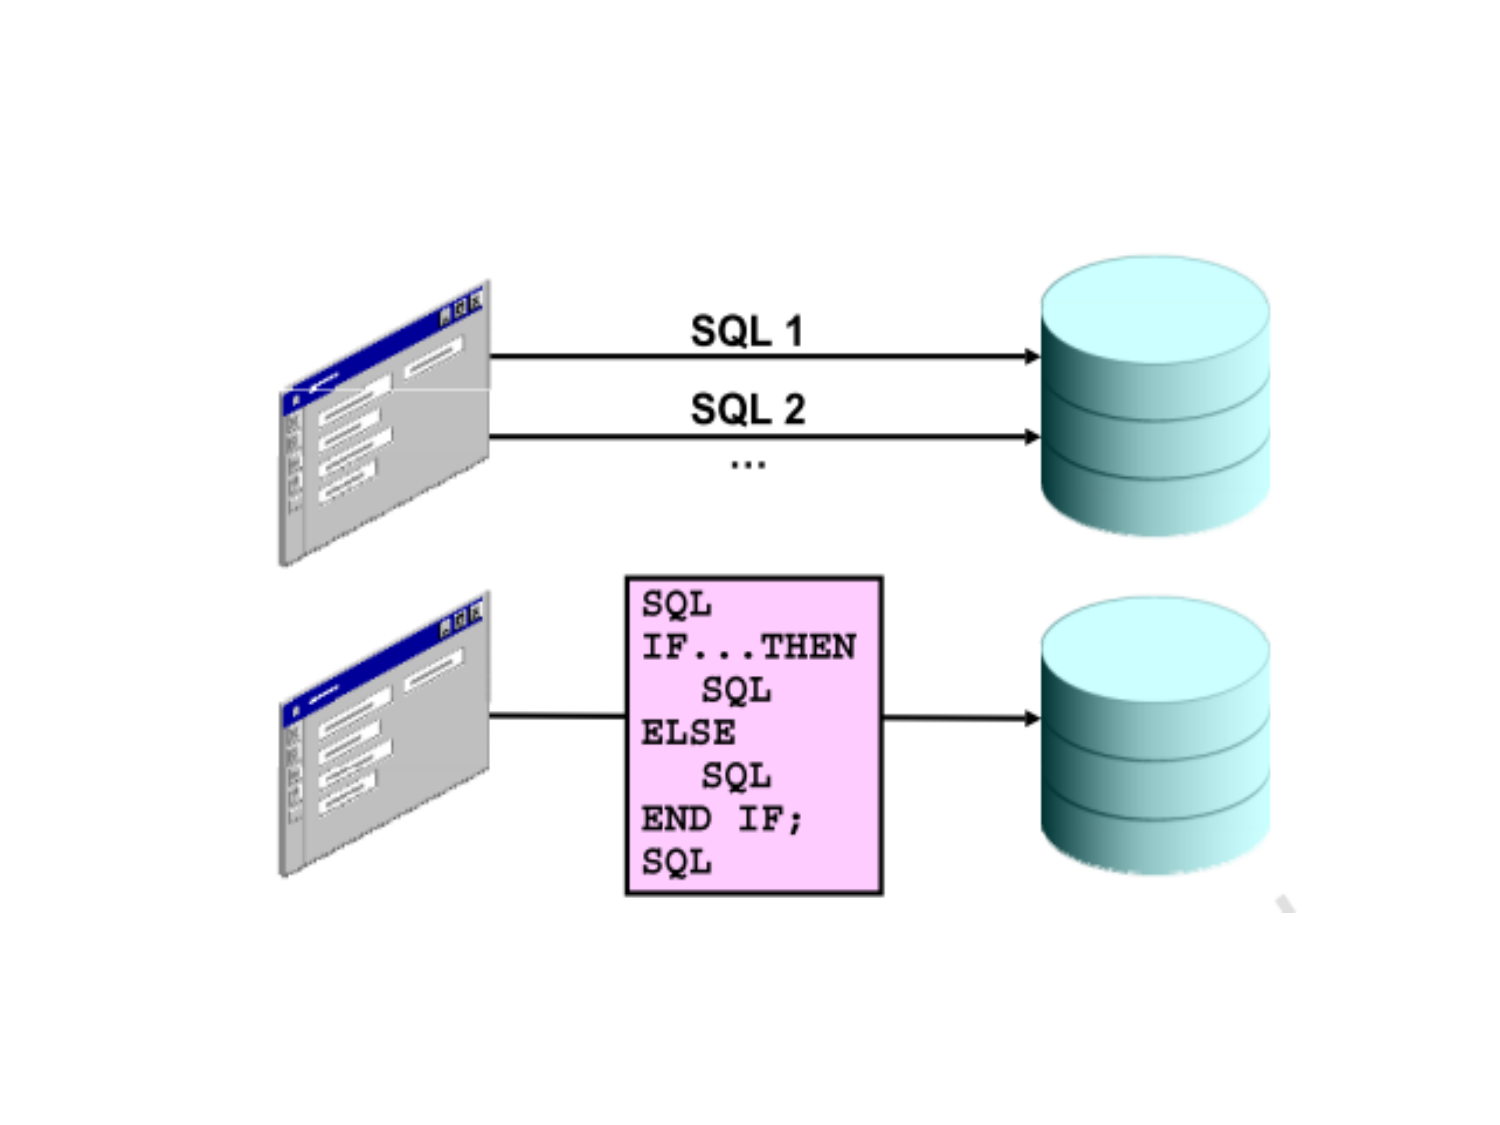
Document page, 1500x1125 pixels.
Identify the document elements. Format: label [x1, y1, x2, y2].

list [137, 224, 1313, 913]
